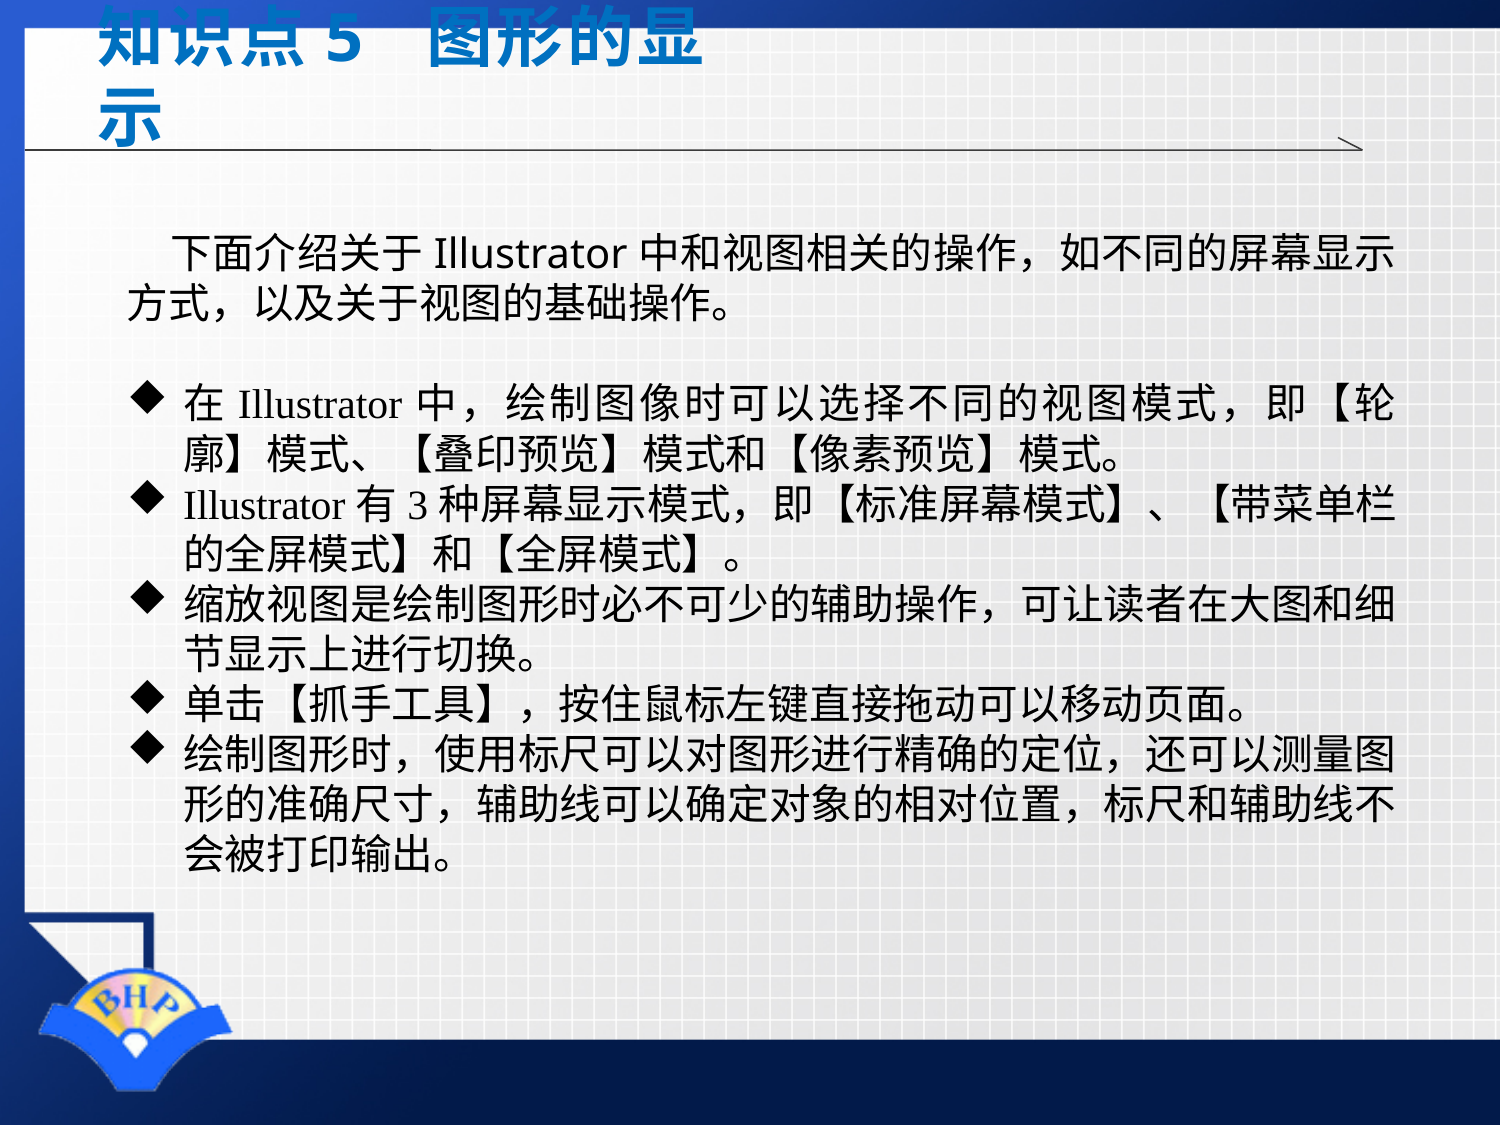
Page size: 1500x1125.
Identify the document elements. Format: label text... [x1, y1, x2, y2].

text_box 知识点5 图形的显示 [82, 67, 720, 163]
text_box 下面介绍关于Illustrator中和视图相关的操作，如不同的屏幕显示方式，以及关于视图的基础操作。 在Illustrator中，绘制图像时可以选择不同的视图模式，即【轮廓】模式、【叠印预览】模式和【像素预览】模式。 Illustrator有3种屏幕显示模式，即【标准屏幕模式】、【带菜单栏的全屏模式】和【全屏模式】。 缩放视图是绘制图形时必不可少的辅助操作，可让读者在大图和细节显示上进行切换。 单击【抓手工具】，按住鼠标左键直接拖动可以移动页面。 绘制图形时，使用标尺可以对图形进行精确的定位，还可以测量图形的准确尺寸，辅助线可以确定对象的相对位置，标尺和辅助线不会被打印输出。 [112, 219, 1412, 985]
picture [0, 0, 1500, 1125]
